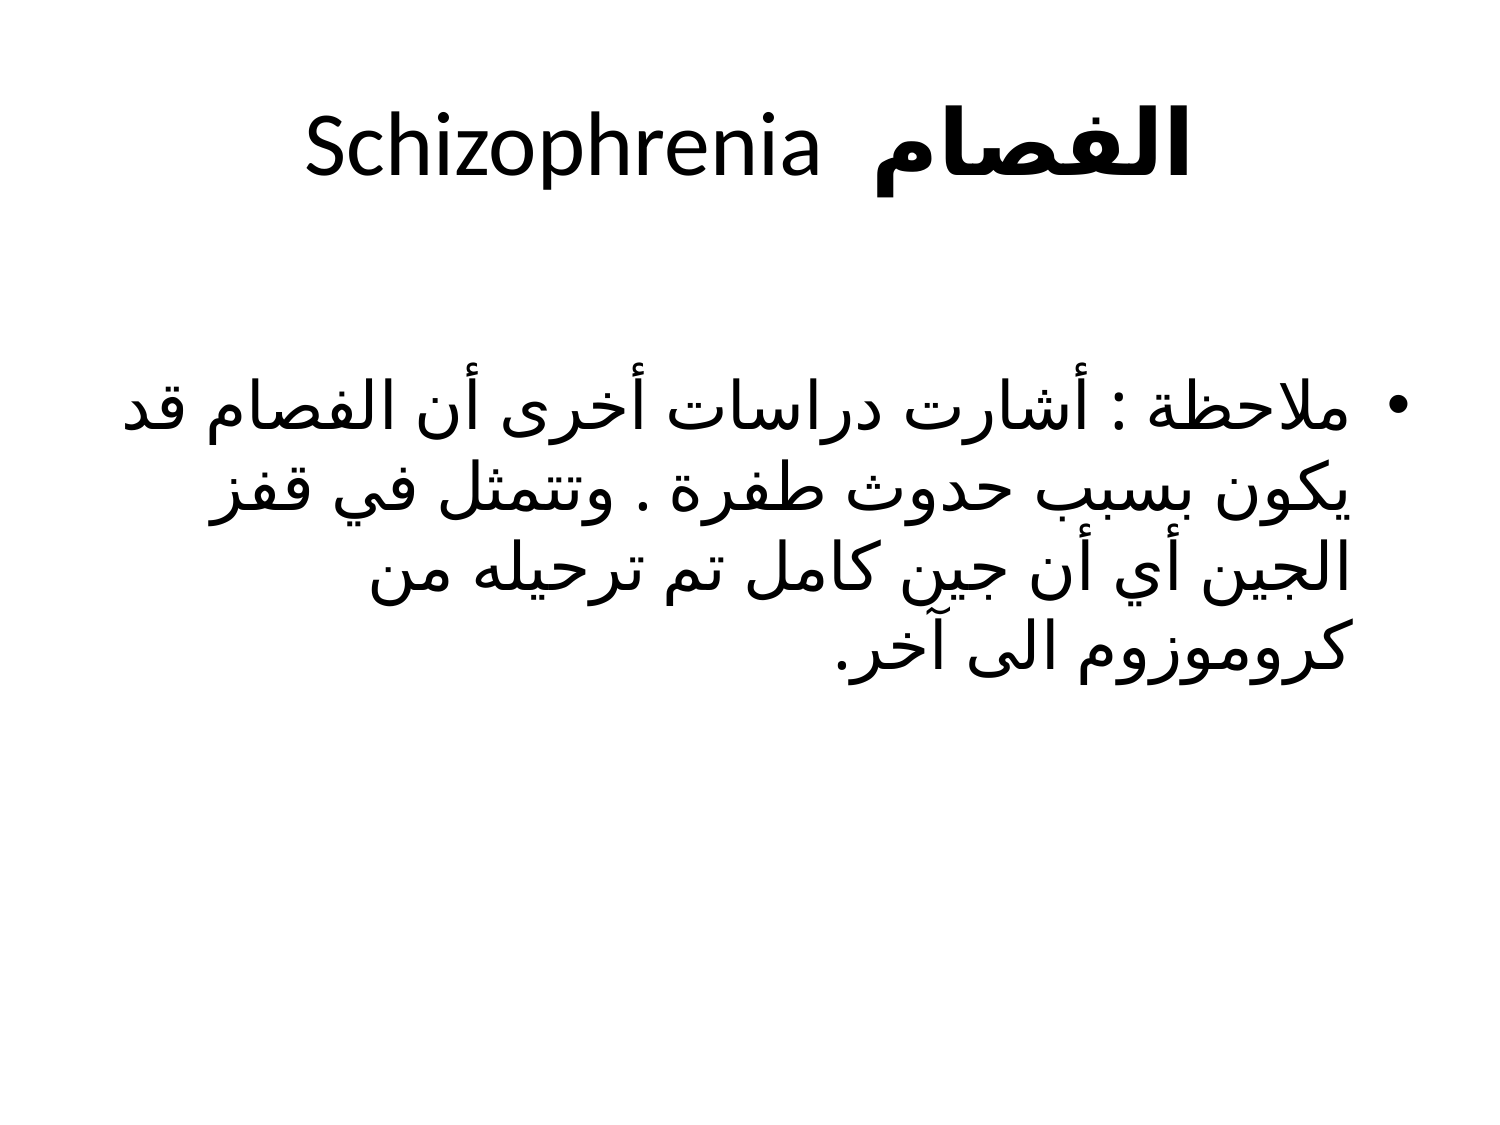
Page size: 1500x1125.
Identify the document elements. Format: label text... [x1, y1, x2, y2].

list ملاحظة : أشارت دراسات أخرى أن الفصام قد يكون بسبب حدوث طفرة . وتتمثل في قفز الجين أي أن جين كامل تم ترحيله من كروموزوم الى آخر. [75, 262, 1425, 1005]
title الفصام Schizophrenia [75, 45, 1425, 233]
